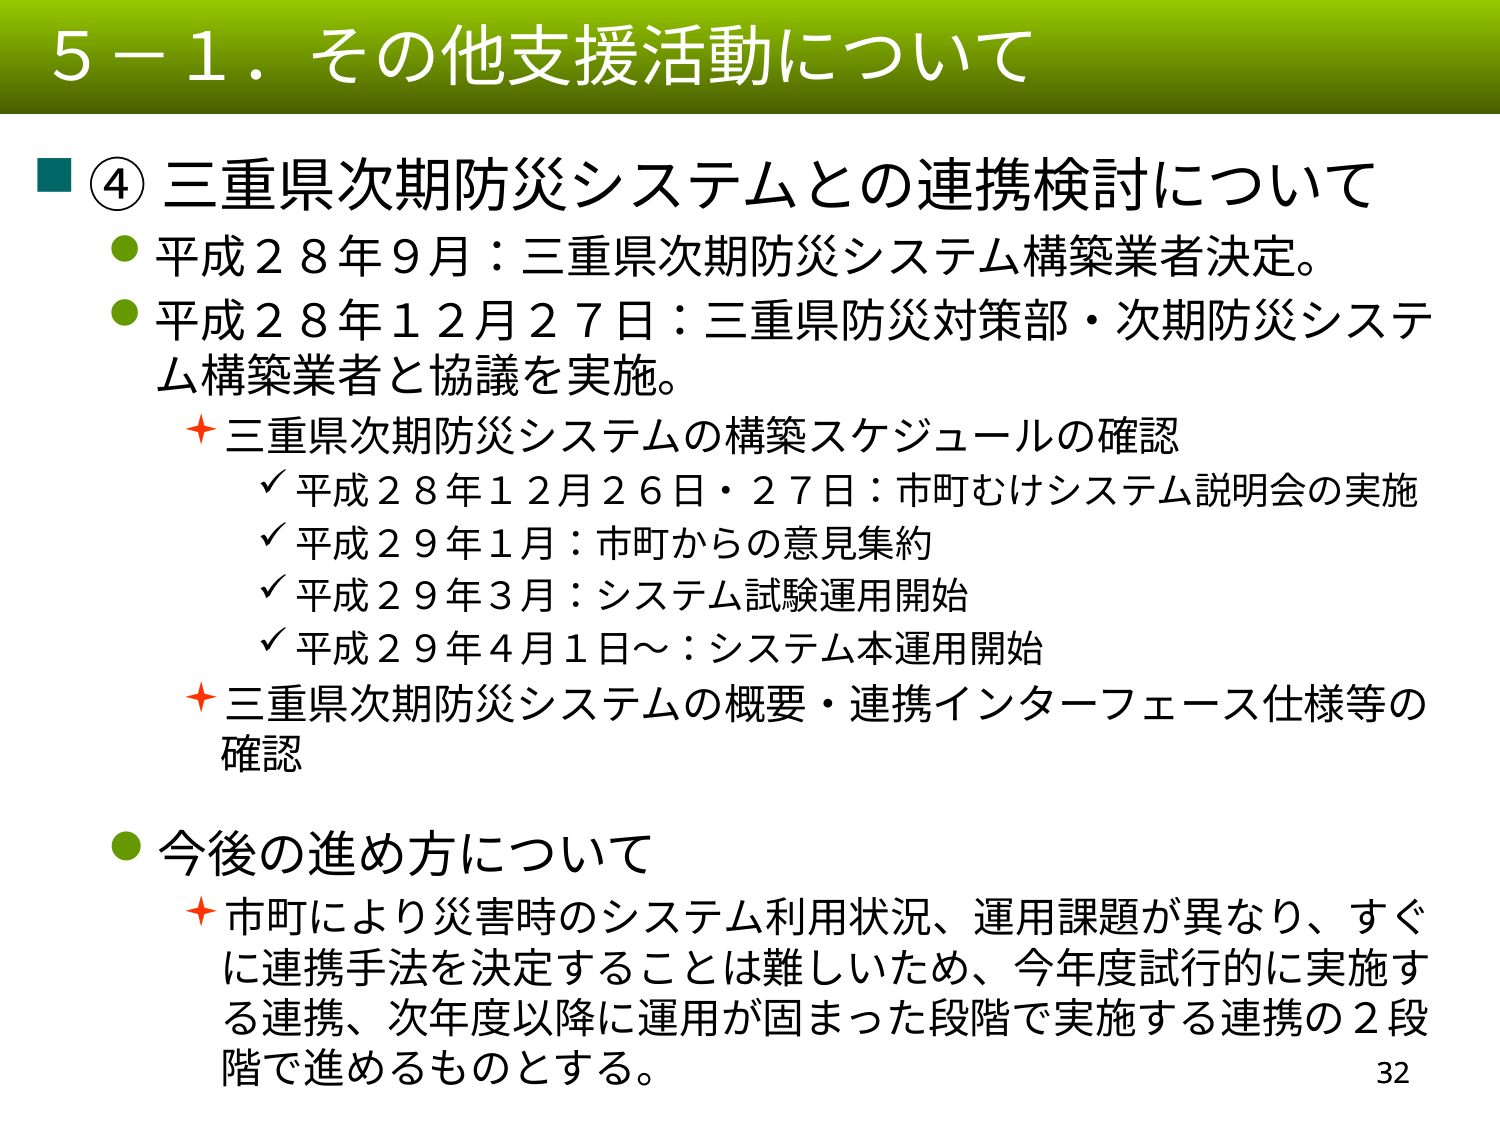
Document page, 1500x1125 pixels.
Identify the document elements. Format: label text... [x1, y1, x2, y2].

text_box 31 [1074, 1046, 1425, 1103]
text_box ④三重県次期防災システムとの連携検討について 平成２８年９月：三重県次期防災システム構築業者決定。 平成２８年１２月２７日：三重県防災対策部・次期防災システム構築業者と協議を実施。 三重県次期防災システムの構築スケジュールの確認 平成２８年１２月２６日・２７日：市町むけシステム説明会の実施 平成２９年１月：市町からの意見集約 平成２９年３月：システム試験運用開始 平成２９年４月１日～：システム本運用開始 三重県次期防災システムの概要・連携インターフェース仕様等の確認 今後の進め方について 市町により災害時のシステム利用状況、運用課題が異なり、すぐに連携手法を決定することは難しいため、今年度試行的に実施する連携、次年度以降に運用が固まった段階で実施する連携の２段階で進めるものとする。 [17, 140, 1471, 1024]
text_box ５－１．その他支援活動について [25, 12, 1471, 96]
